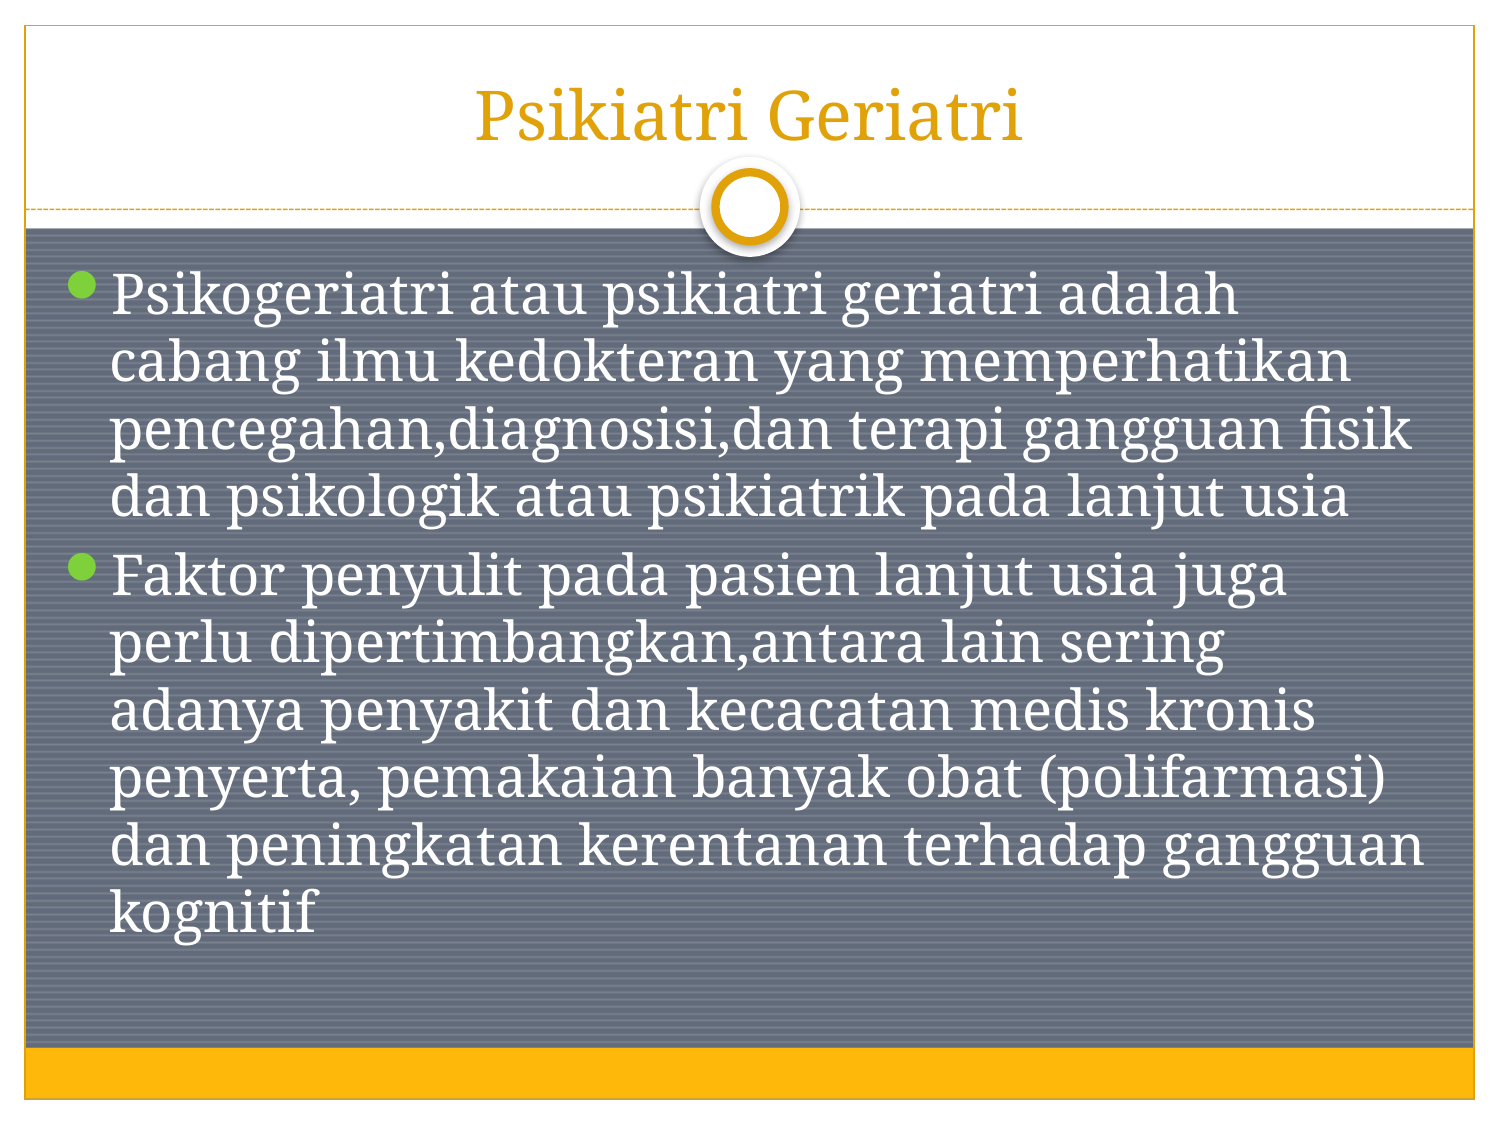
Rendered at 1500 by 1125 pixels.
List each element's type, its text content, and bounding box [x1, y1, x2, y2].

list Psikogeriatri atau psikiatri geriatri adalah cabang ilmu kedokteran yang memperhatikan pencegahan,diagnosisi,dan terapi gangguan fisik dan psikologik atau psikiatrik pada lanjut usia Faktor penyulit pada pasien lanjut usia juga perlu dipertimbangkan,antara lain sering adanya penyakit dan kecacatan medis kronis penyerta, pemakaian banyak obat (polifarmasi) dan peningkatan kerentanan terhadap gangguan kognitif [49, 250, 1445, 1001]
title Psikiatri Geriatri [49, 37, 1450, 162]
